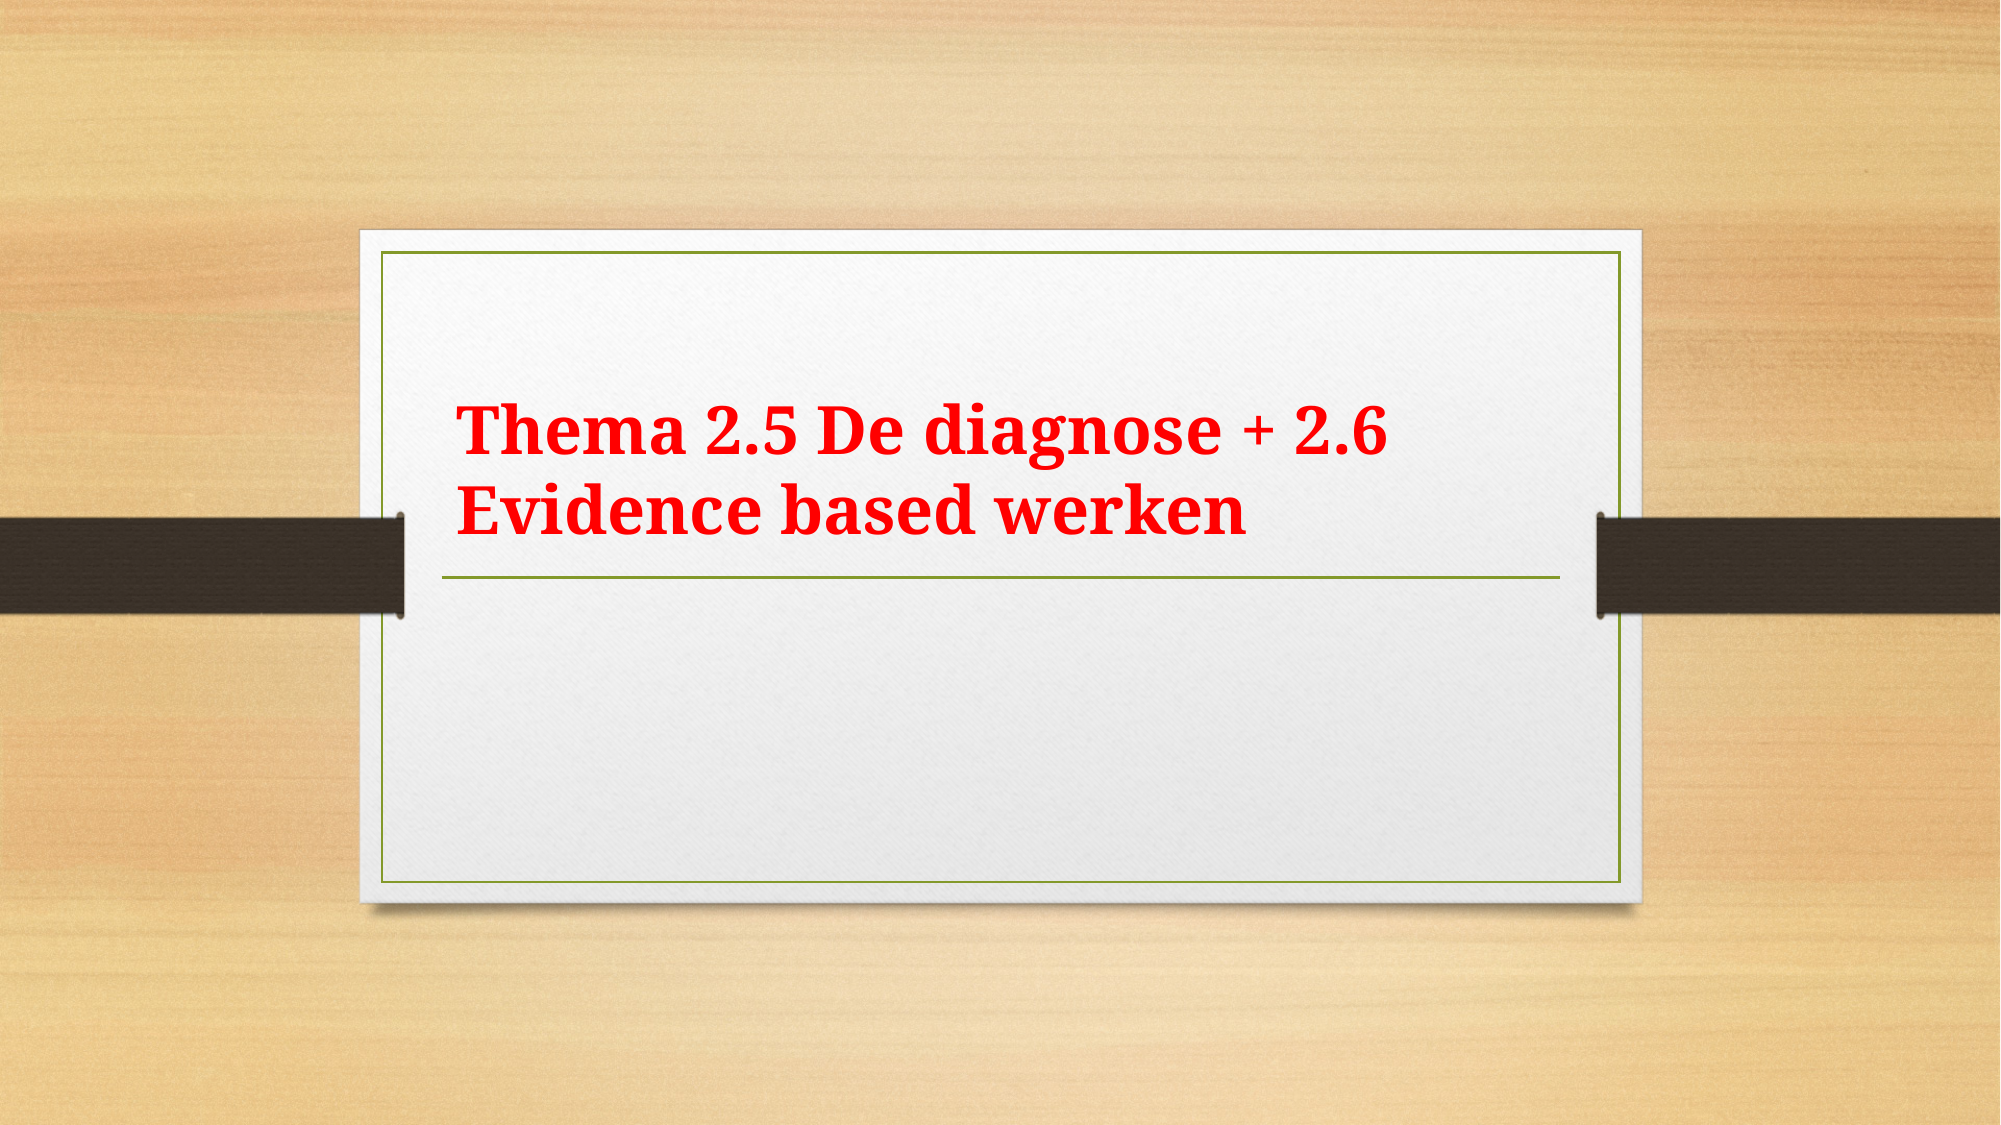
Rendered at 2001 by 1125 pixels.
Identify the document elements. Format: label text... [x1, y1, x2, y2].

title Thema 2.5 De diagnose + 2.6 Evidence based werken [441, 306, 1560, 556]
picture [0, 0, 2001, 1125]
